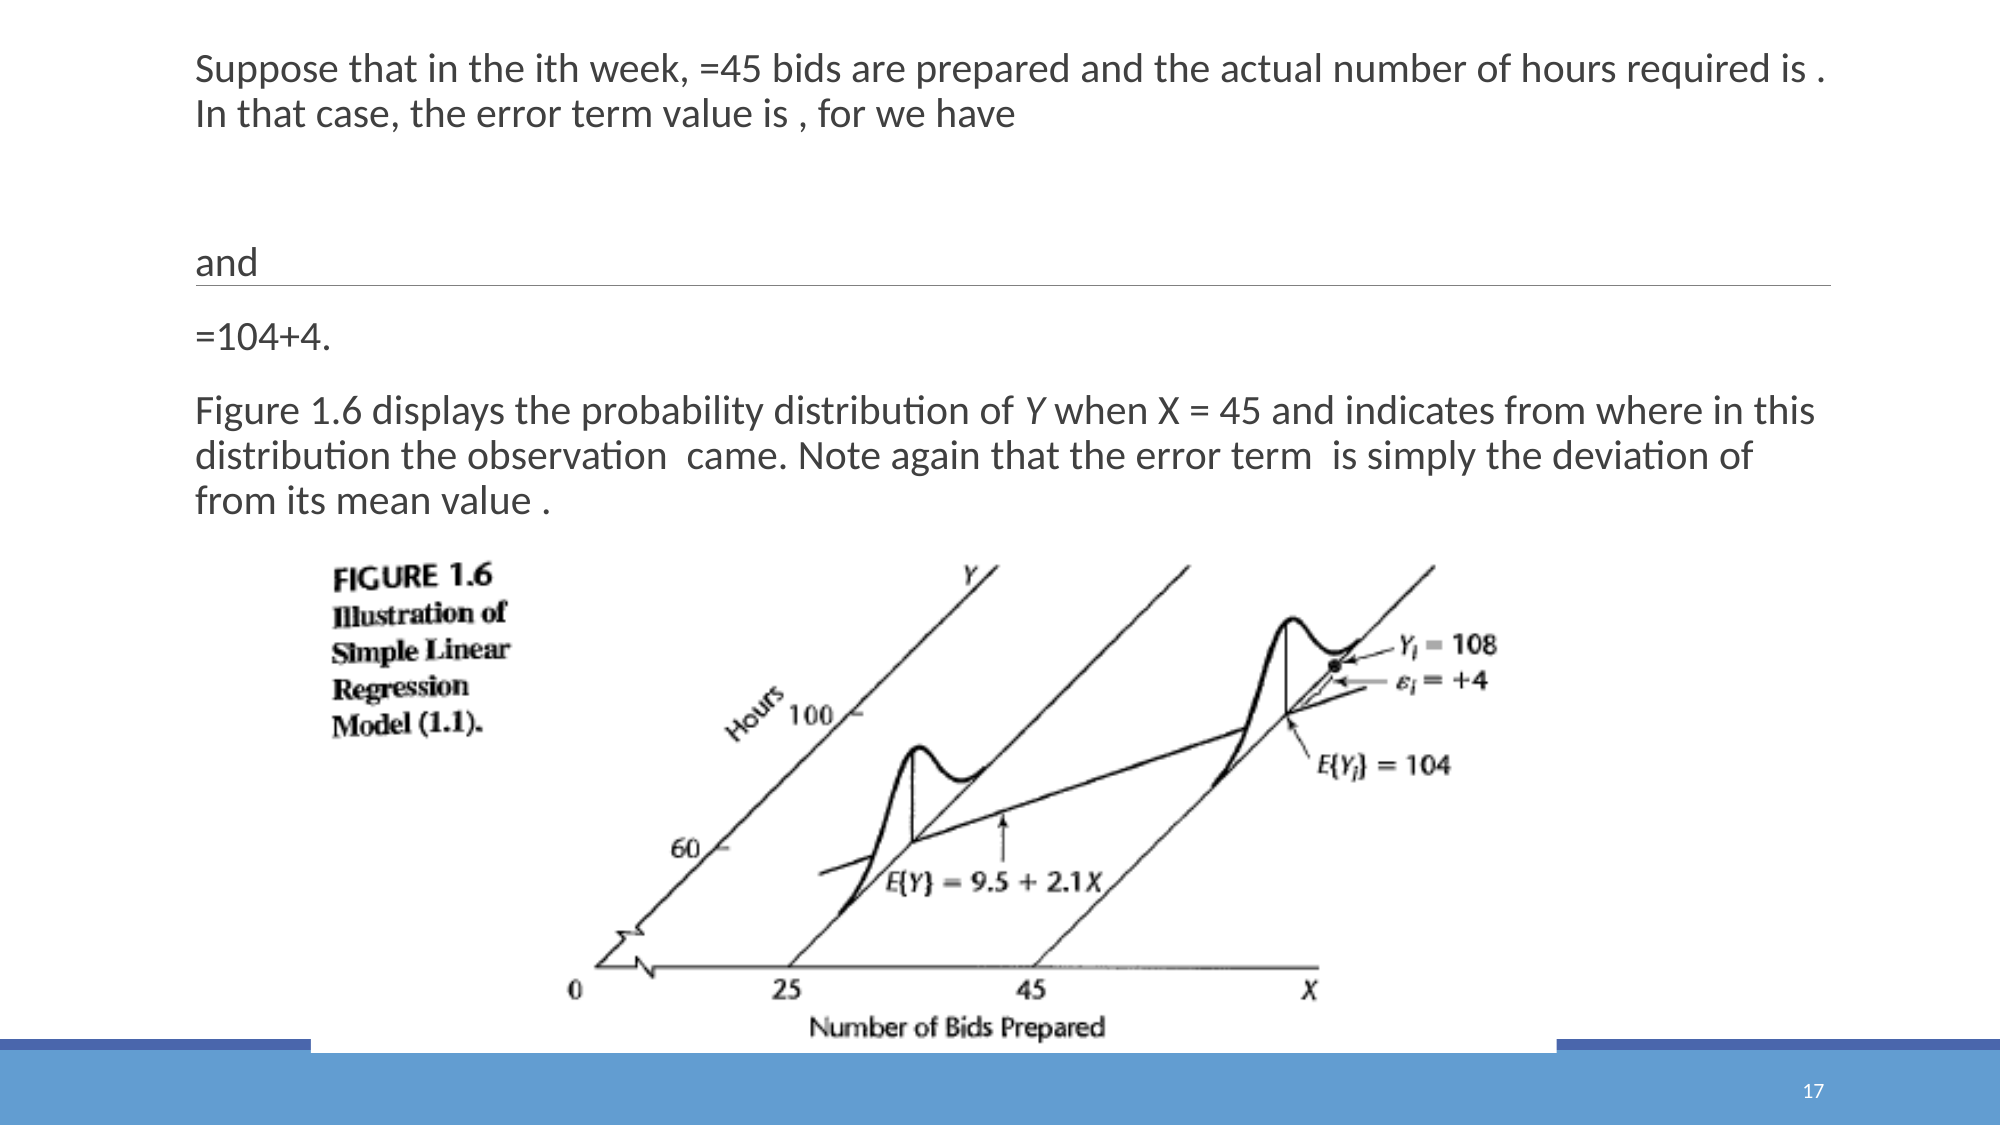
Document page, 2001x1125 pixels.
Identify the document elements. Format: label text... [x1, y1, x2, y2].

picture [310, 529, 1558, 1054]
slide_number 17 [1624, 1059, 1840, 1120]
